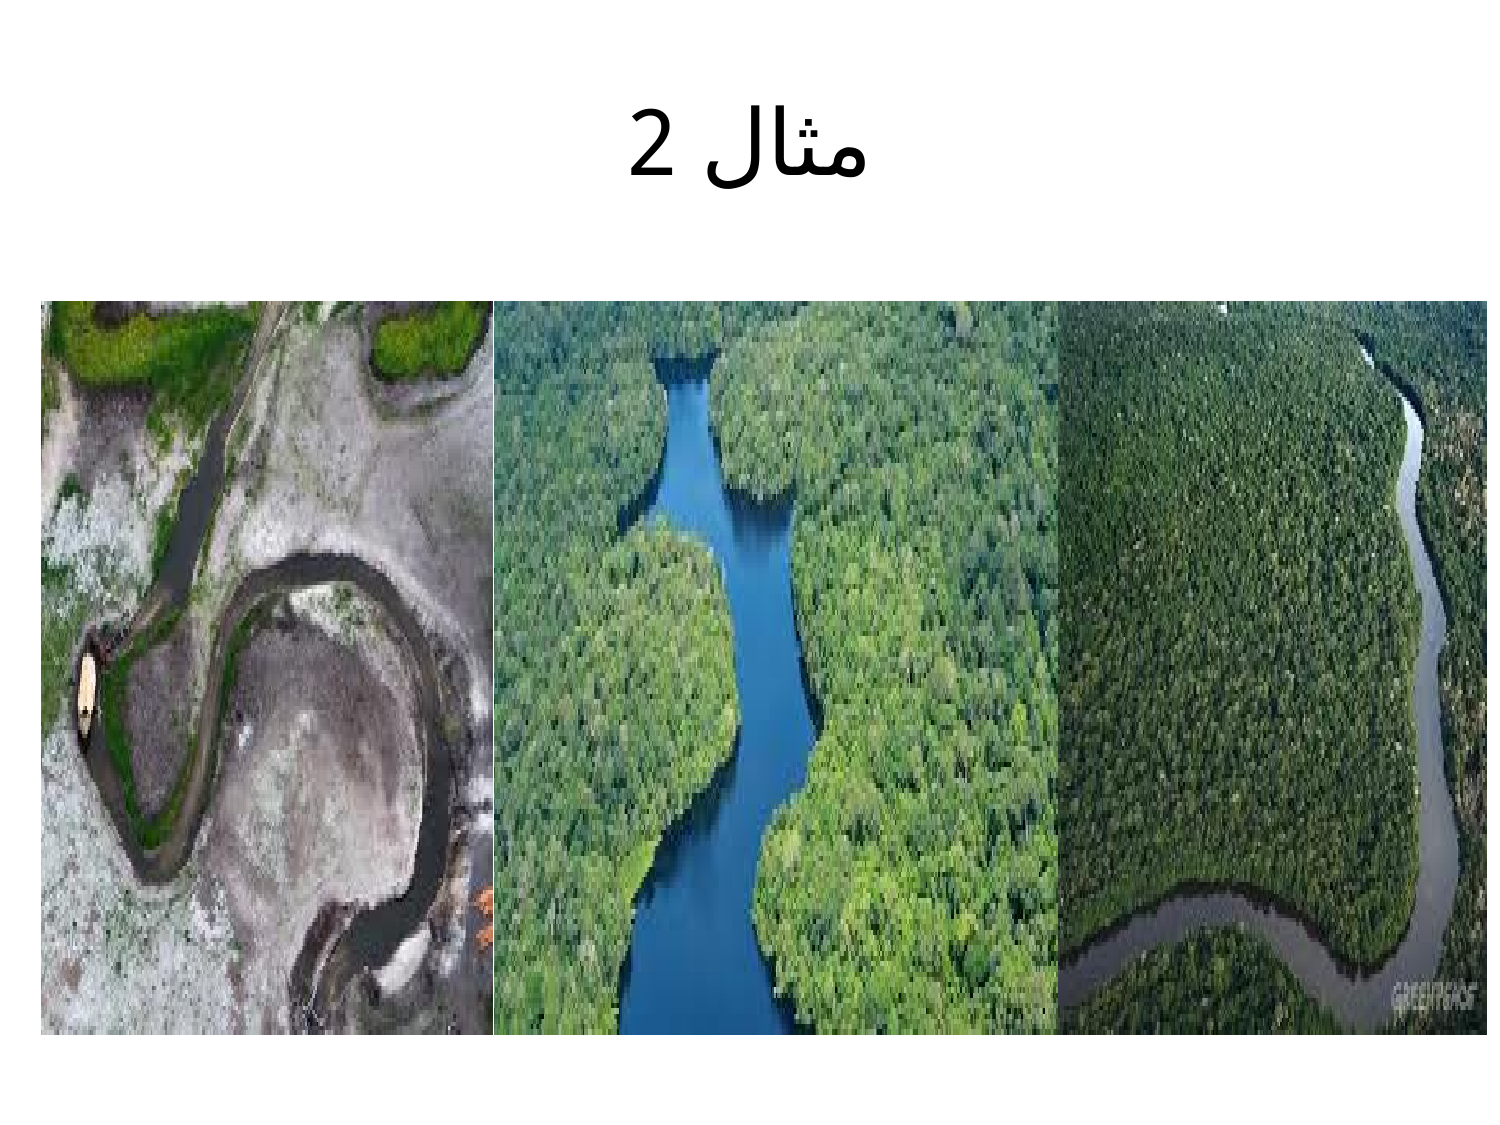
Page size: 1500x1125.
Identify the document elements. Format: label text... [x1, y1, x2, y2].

picture [494, 300, 1487, 1036]
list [40, 300, 493, 1036]
title مثال 2 [75, 45, 1425, 233]
